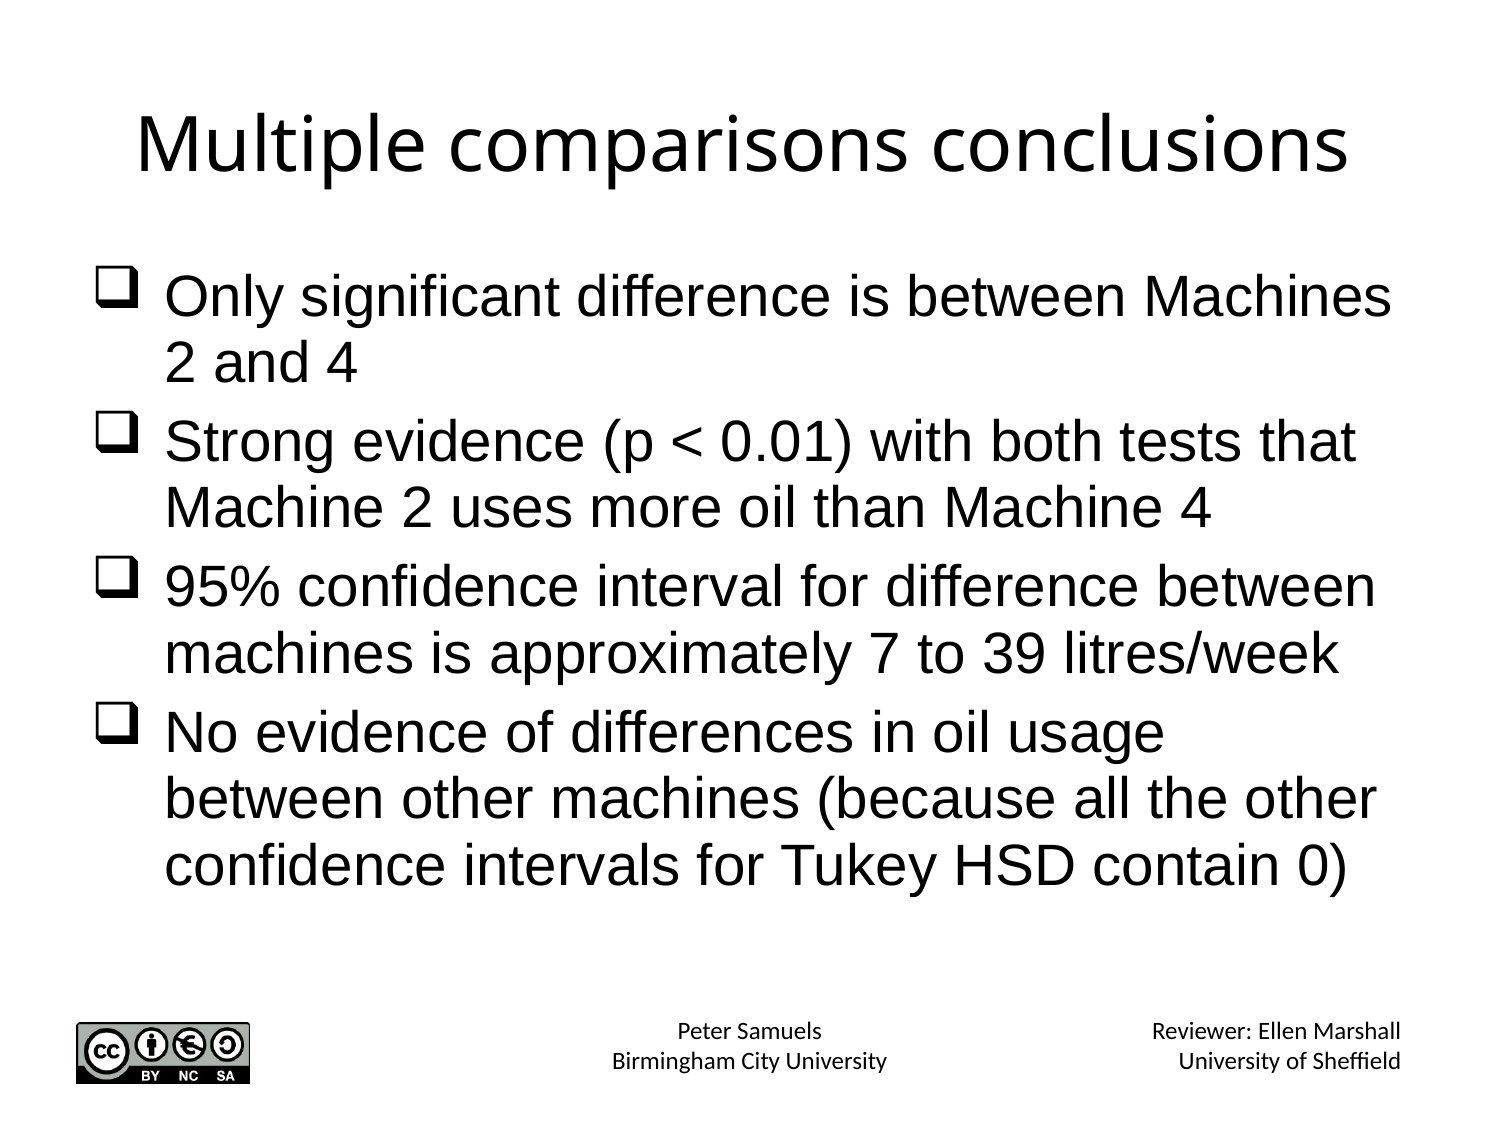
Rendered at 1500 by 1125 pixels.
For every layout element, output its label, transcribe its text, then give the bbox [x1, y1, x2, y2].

list Only significant difference is between Machines 2 and 4 Strong evidence (p < 0.01) with both tests that Machine 2 uses more oil than Machine 4 95% confidence interval for difference between machines is approximately 7 to 39 litres/week No evidence of differences in oil usage between other machines (because all the other confidence intervals for Tukey HSD contain 0) [76, 255, 1412, 965]
picture [76, 1022, 251, 1084]
title Multiple comparisons conclusions [105, 46, 1381, 235]
text_box Reviewer: Ellen Marshall University of Sheffield [1038, 1007, 1417, 1083]
text_box Peter Samuels Birmingham City University [549, 1007, 951, 1083]
